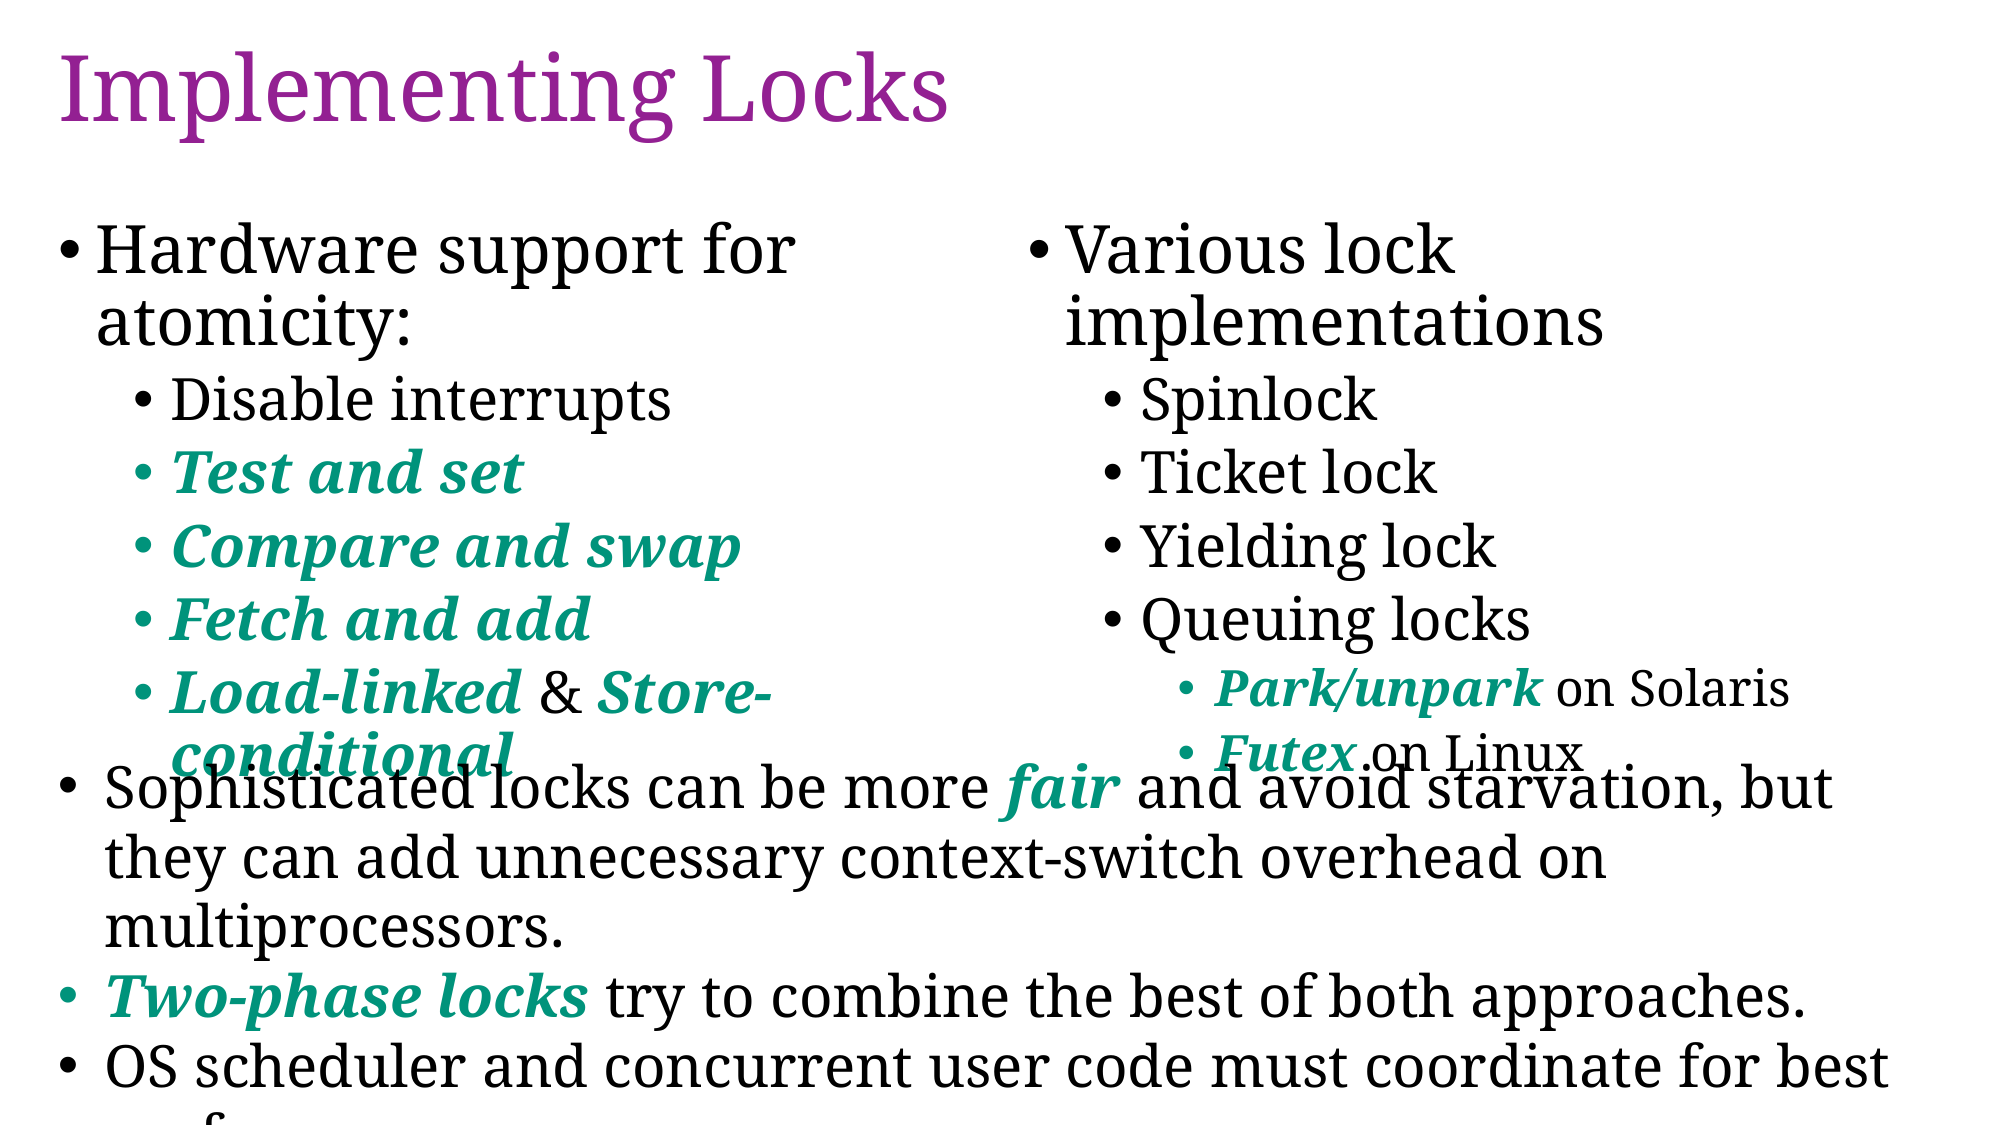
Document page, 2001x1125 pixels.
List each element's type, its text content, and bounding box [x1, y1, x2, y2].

title Implementing Locks [43, 25, 1953, 158]
list Various lock implementations Spinlock Ticket lock Yielding lock Queuing locks Park/unpark on Solaris Futex on Linux [1012, 208, 1953, 742]
text_box Sophisticated locks can be more fair and avoid starvation, but they can add unnecessary context-switch overhead on multiprocessors. Two-phase locks try to combine the best of both approaches. OS scheduler and concurrent user code must coordinate for best performance. [43, 742, 1953, 1125]
list Hardware support for atomicity: Disable interrupts Test and set Compare and swap Fetch and add Load-linked & Store-conditional [43, 208, 988, 742]
